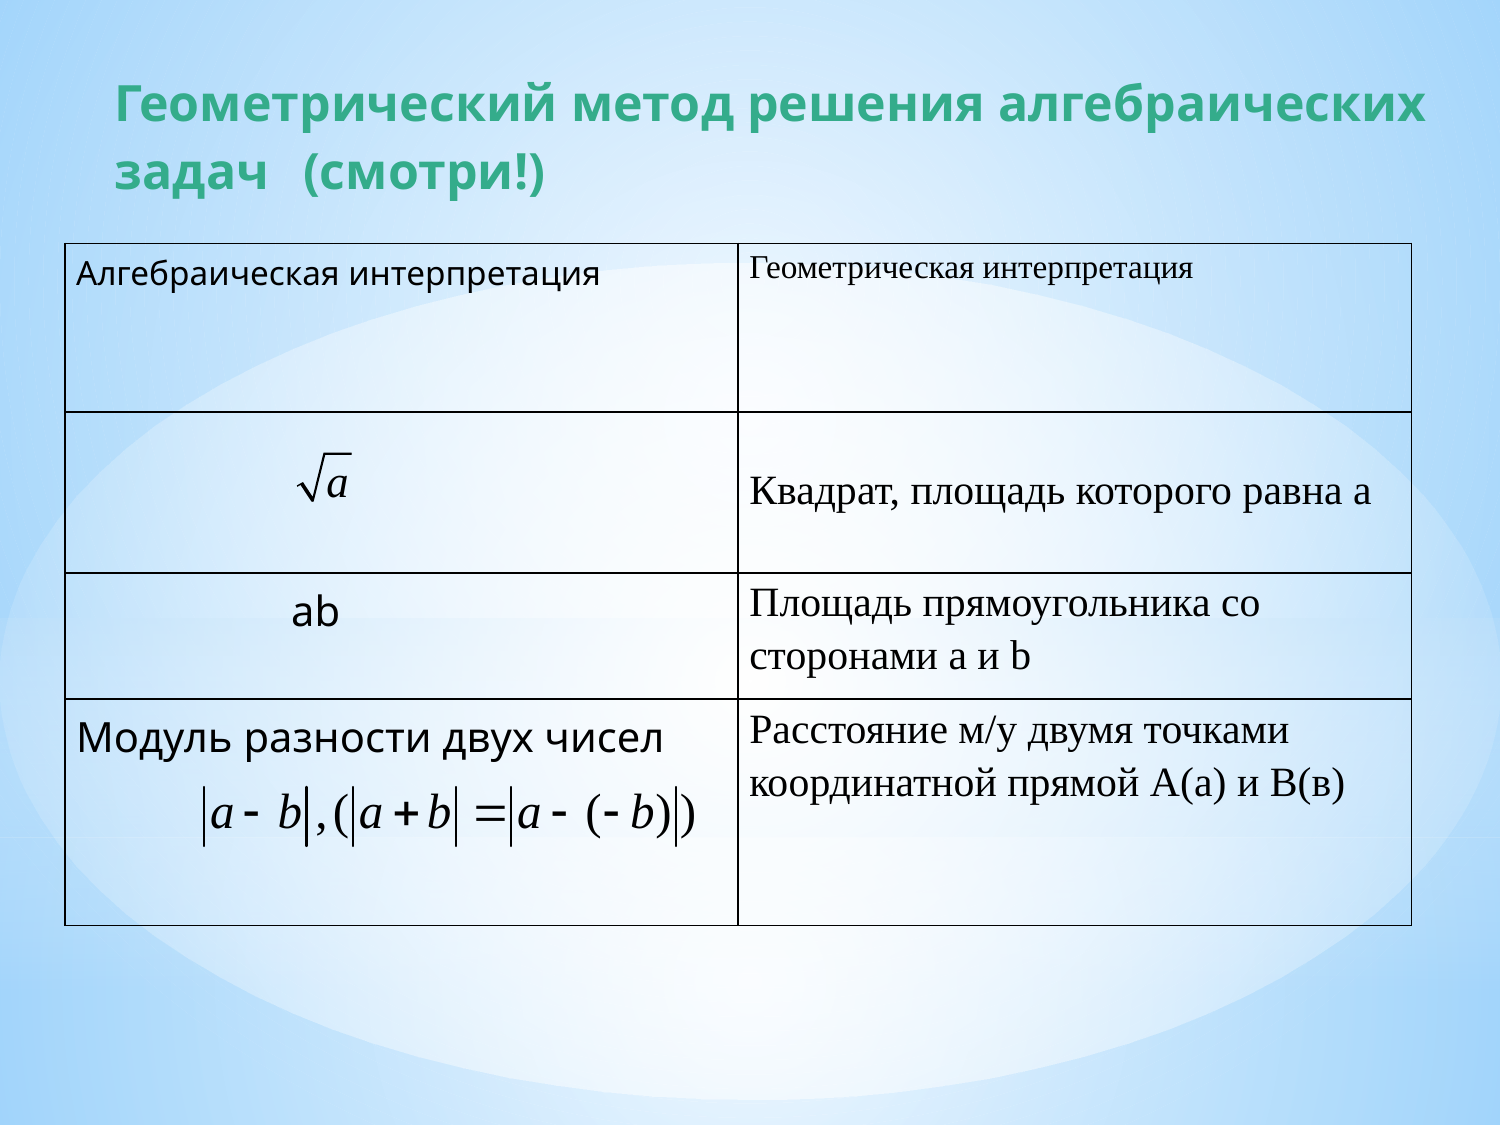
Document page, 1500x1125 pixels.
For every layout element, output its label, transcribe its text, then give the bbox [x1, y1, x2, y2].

table_header Алгебраическая интерпретация [66, 244, 737, 411]
table_cell Площадь прямоугольника со сторонами a и b [739, 574, 1411, 698]
table_cell Модуль разности двух чисел [66, 700, 737, 925]
table_cell [66, 413, 737, 572]
table_cell Квадрат, площадь которого равна а [739, 413, 1411, 572]
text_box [194, 774, 707, 858]
text_box Геометрический метод решения алгебраических задач (смотри!) [100, 54, 1447, 298]
table_cell ab [66, 574, 737, 698]
table_cell Расстояние м/у двумя точками координатной прямой А(а) и В(в) [739, 700, 1411, 925]
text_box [288, 444, 361, 513]
table_header Геометрическая интерпретация [739, 244, 1411, 411]
